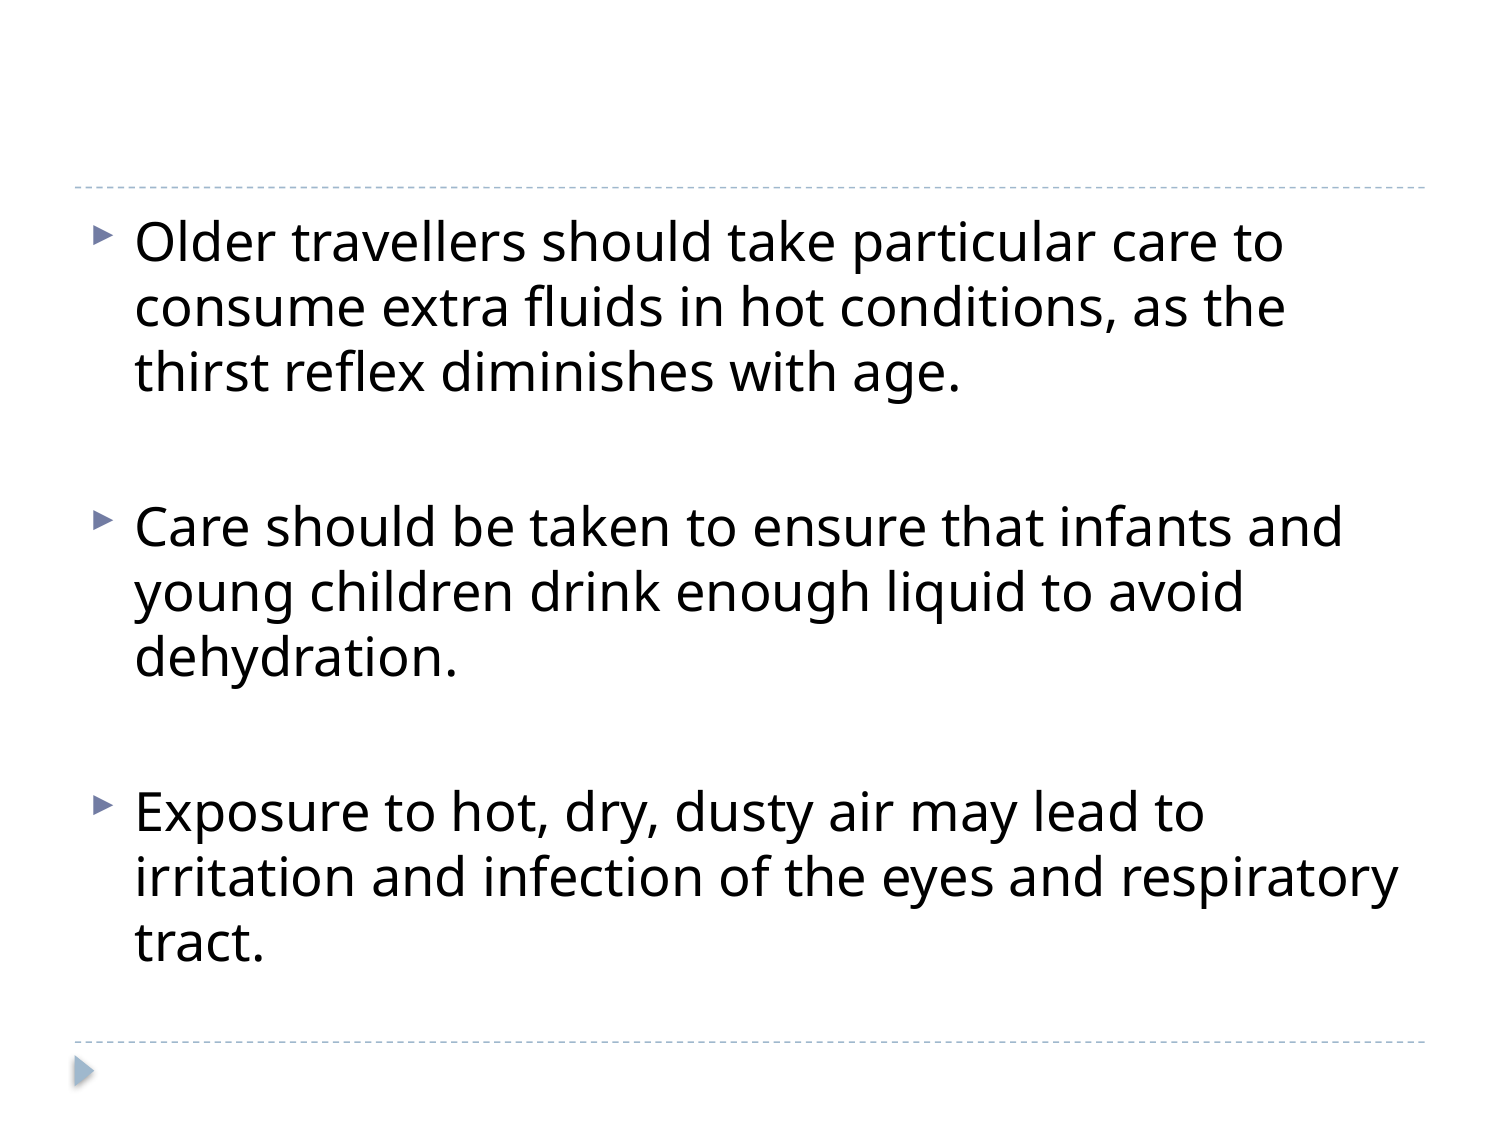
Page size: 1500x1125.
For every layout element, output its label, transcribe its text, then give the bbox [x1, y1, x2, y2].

list Older travellers should take particular care to consume extra fluids in hot conditions, as the thirst reflex diminishes with age. Care should be taken to ensure that infants and young children drink enough liquid to avoid dehydration. Exposure to hot, dry, dusty air may lead to irritation and infection of the eyes and respiratory tract. [75, 200, 1425, 1010]
